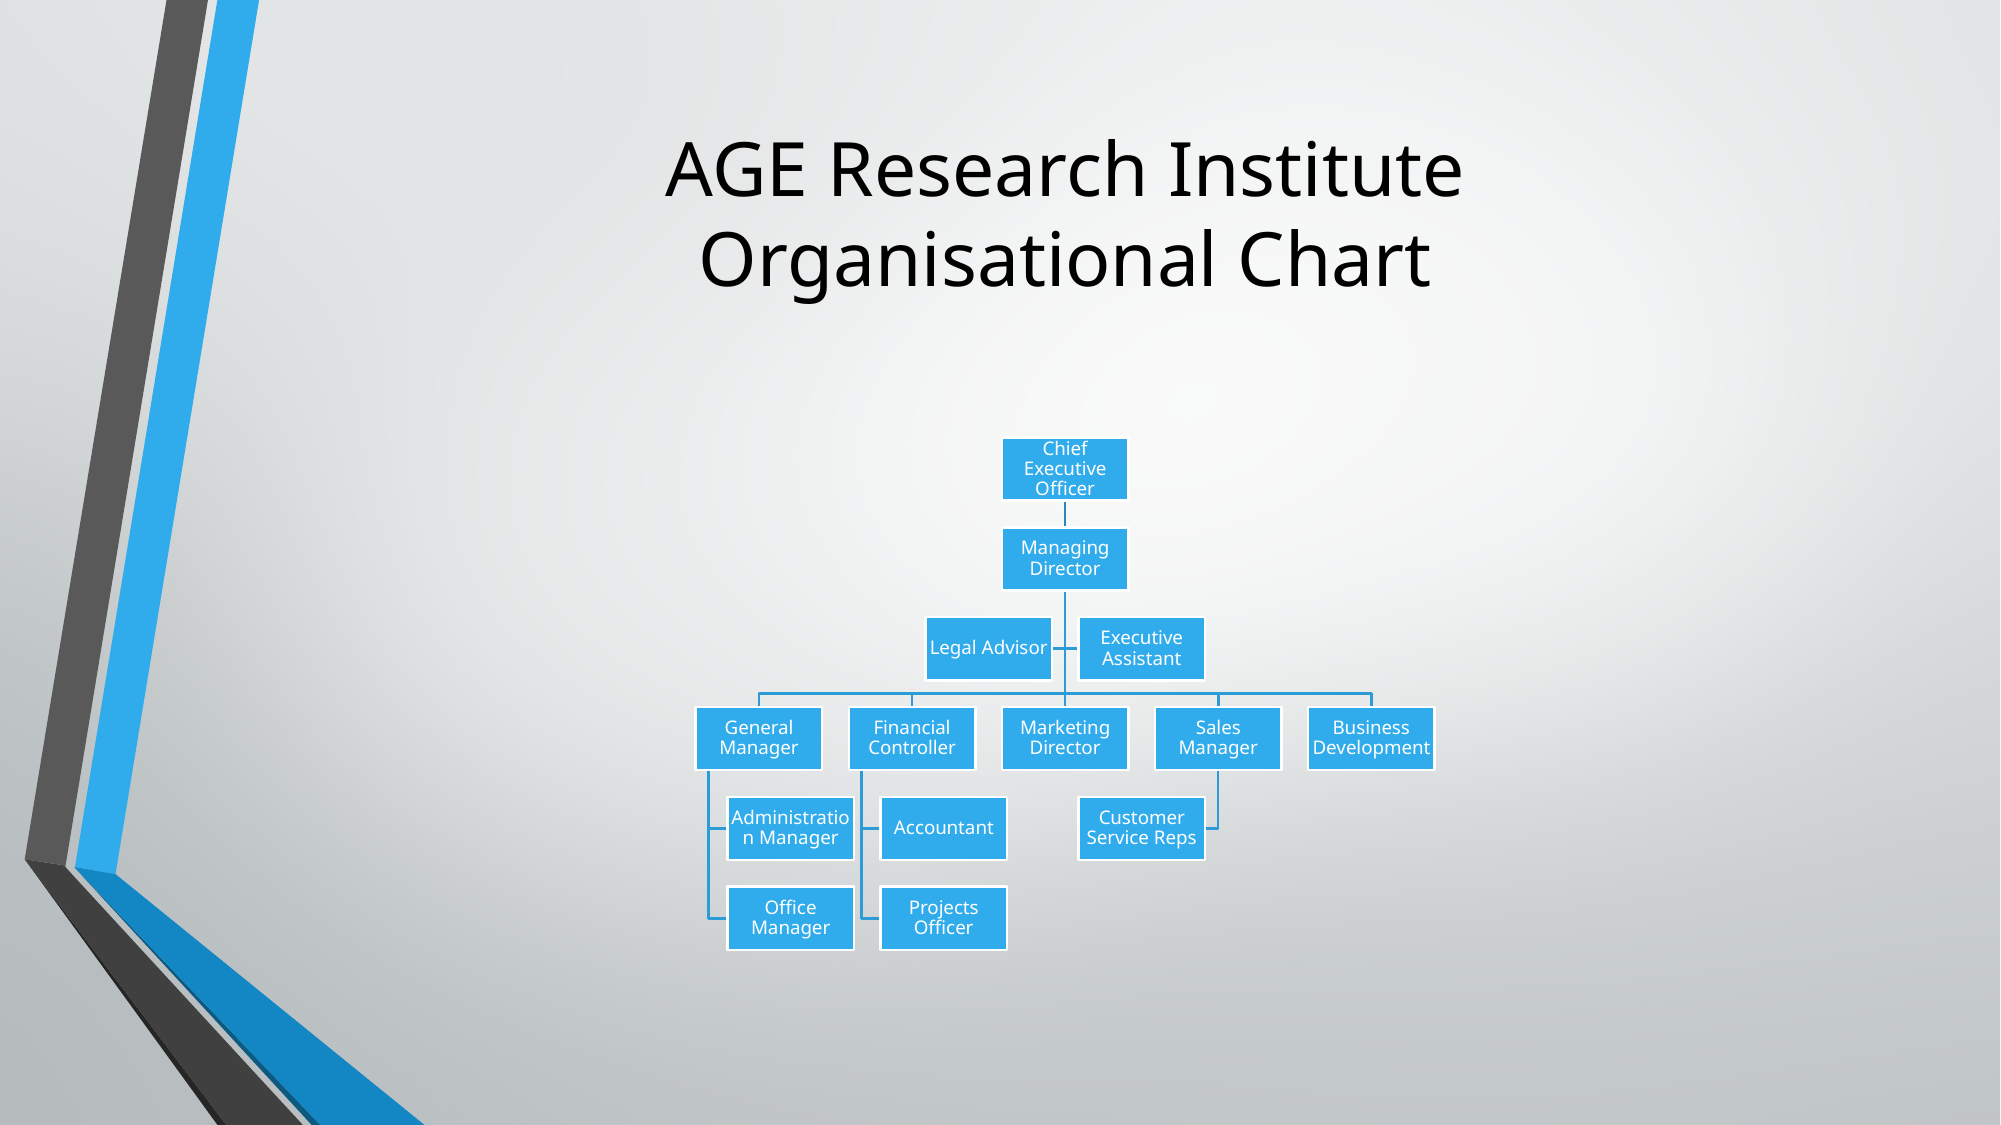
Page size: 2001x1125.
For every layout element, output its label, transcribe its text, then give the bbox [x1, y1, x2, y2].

title AGE Research Institute Organisational Chart [243, 112, 1887, 400]
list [243, 437, 1888, 951]
